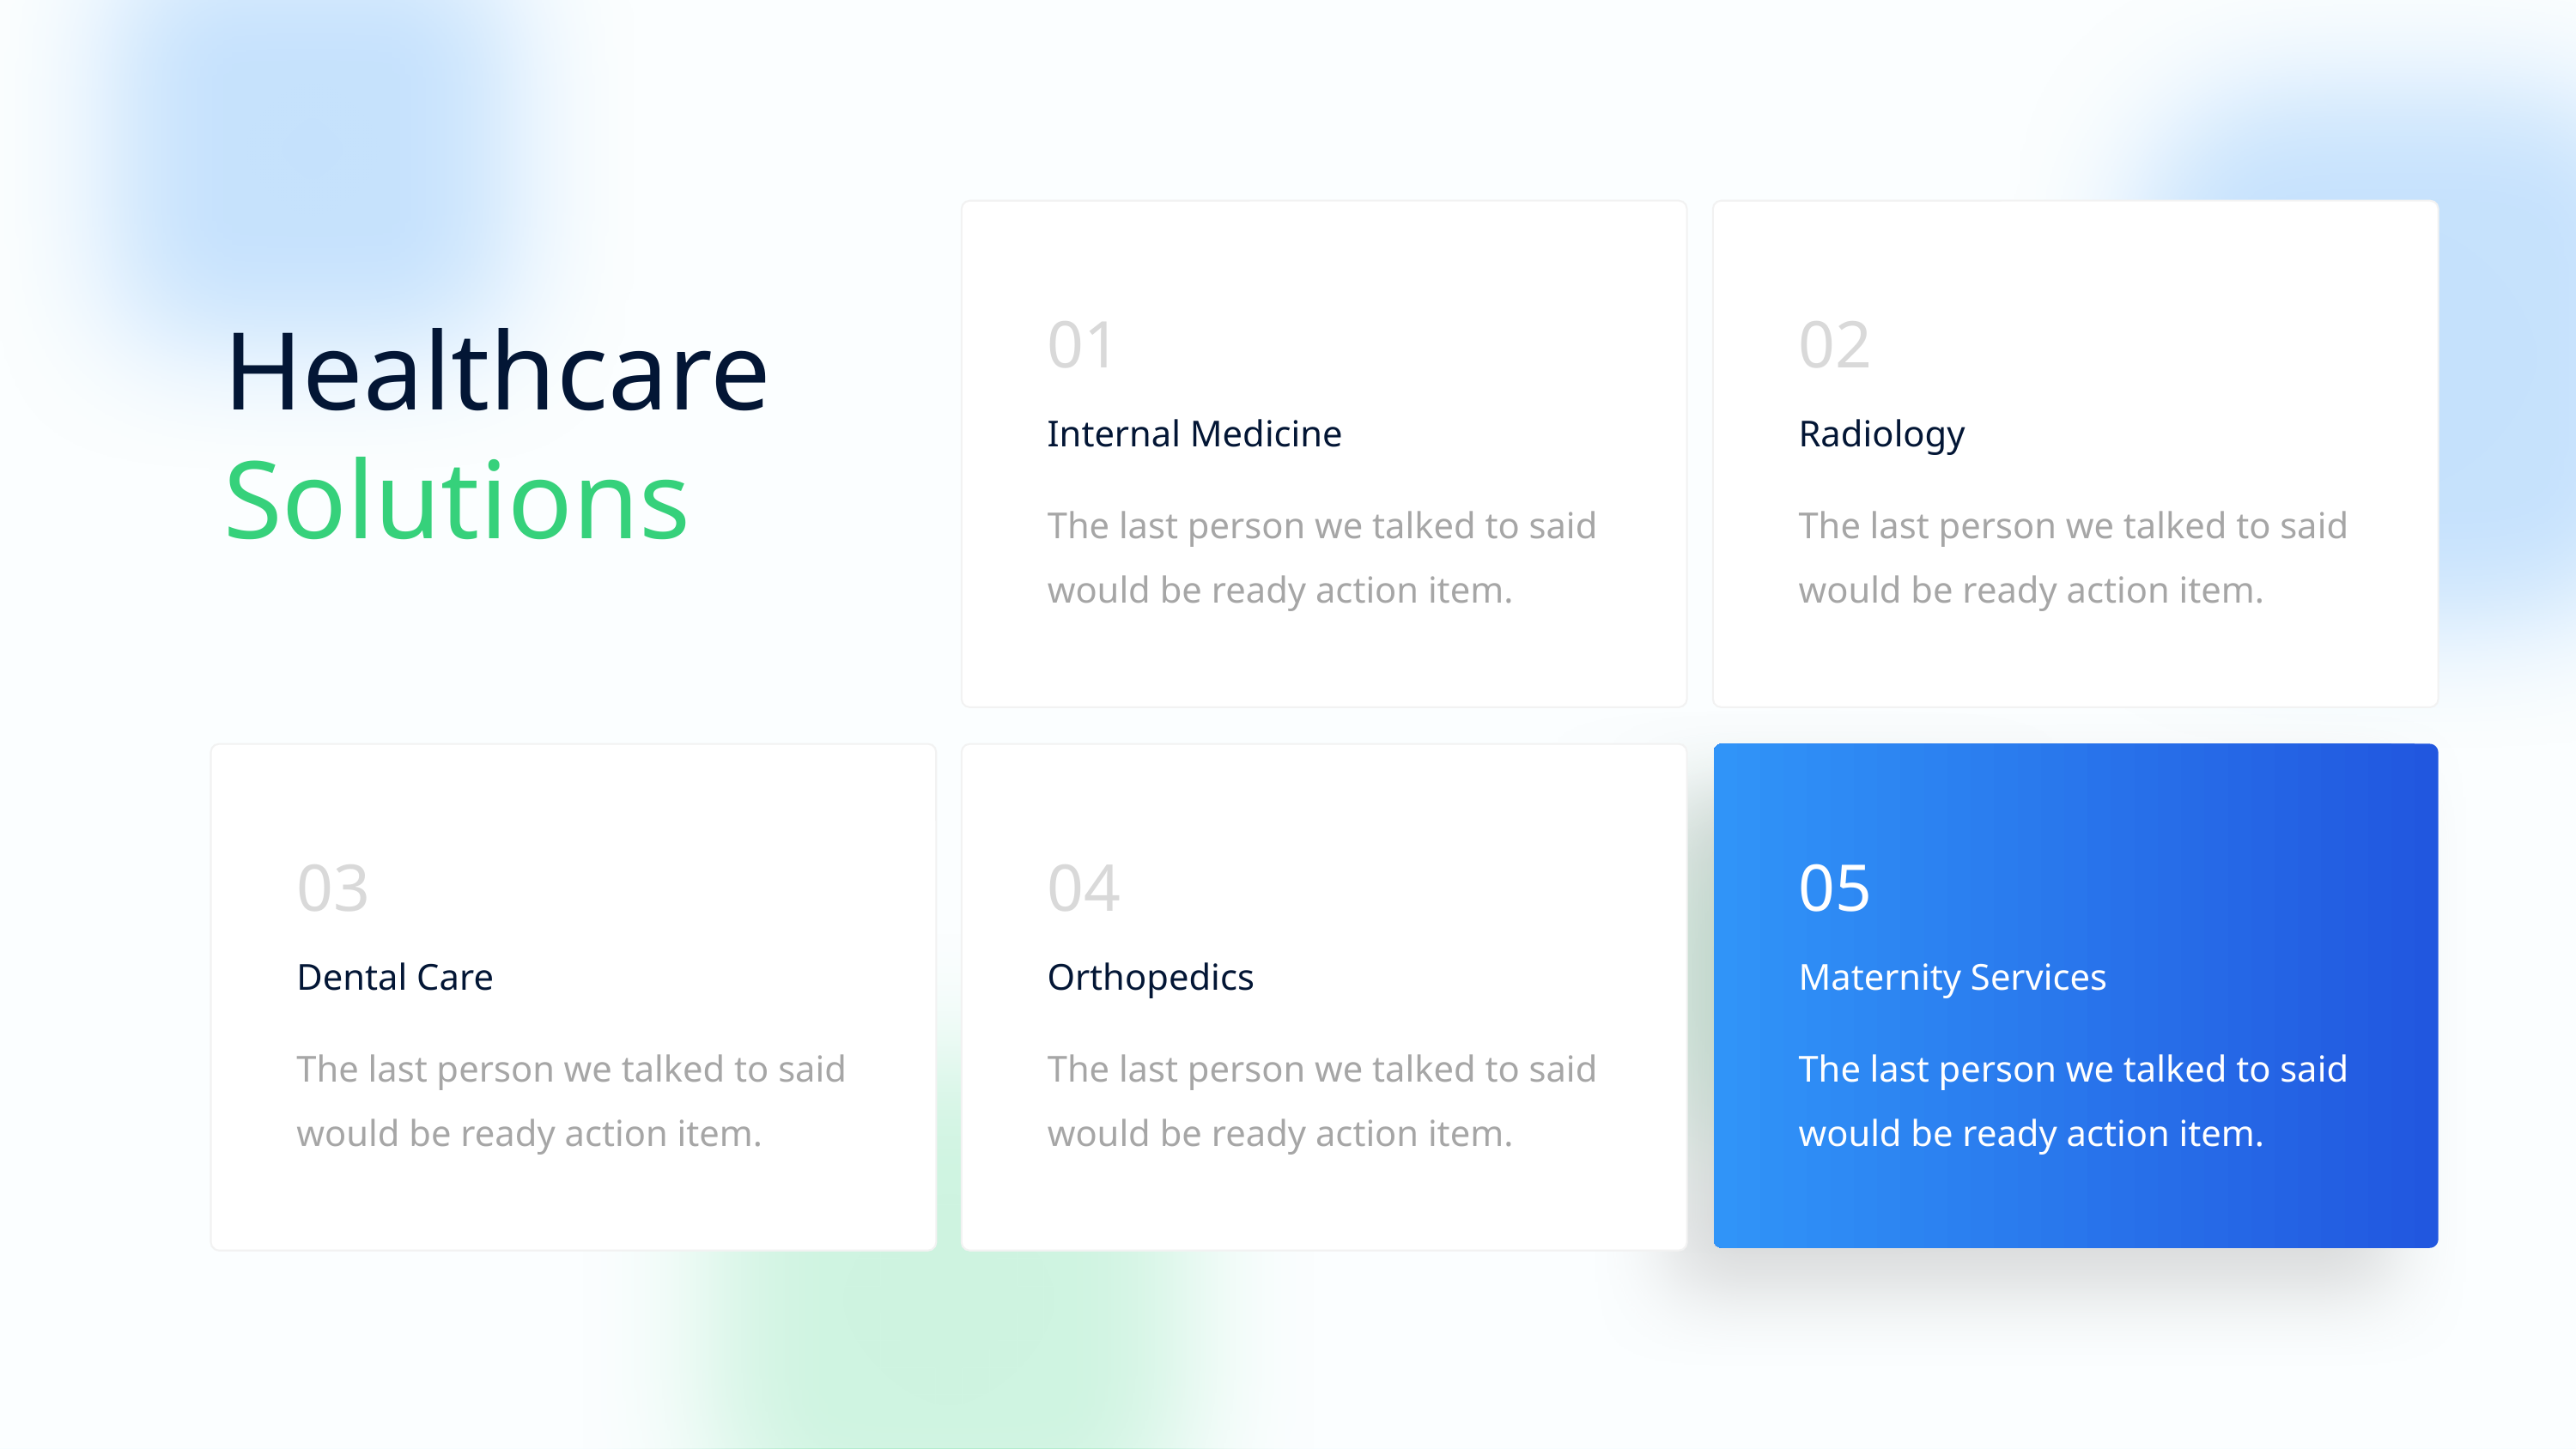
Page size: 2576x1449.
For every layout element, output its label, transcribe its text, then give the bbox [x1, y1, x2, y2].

text_box The last person we talked to said would be ready action item. [1034, 1018, 1614, 1161]
text_box [1712, 743, 2439, 1249]
text_box [960, 743, 1688, 1252]
text_box Radiology [1785, 404, 2281, 461]
text_box Healthcare Solutions [210, 296, 915, 567]
text_box The last person we talked to said would be ready action item. [1785, 1018, 2366, 1161]
text_box Orthopedics [1034, 948, 1529, 1004]
text_box 04 [1034, 840, 1218, 931]
text_box 03 [283, 840, 467, 931]
text_box [960, 199, 1688, 708]
text_box The last person we talked to said would be ready action item. [1785, 475, 2366, 617]
text_box The last person we talked to said would be ready action item. [283, 1018, 864, 1161]
text_box The last person we talked to said would be ready action item. [1034, 475, 1614, 617]
text_box [210, 743, 938, 1252]
text_box Maternity Services [1785, 948, 2281, 1004]
text_box Internal Medicine [1034, 404, 1529, 461]
text_box [1711, 199, 2439, 708]
text_box Dental Care [283, 948, 779, 1004]
text_box 01 [1034, 297, 1218, 387]
text_box 02 [1785, 297, 1969, 387]
text_box 05 [1785, 840, 1969, 931]
